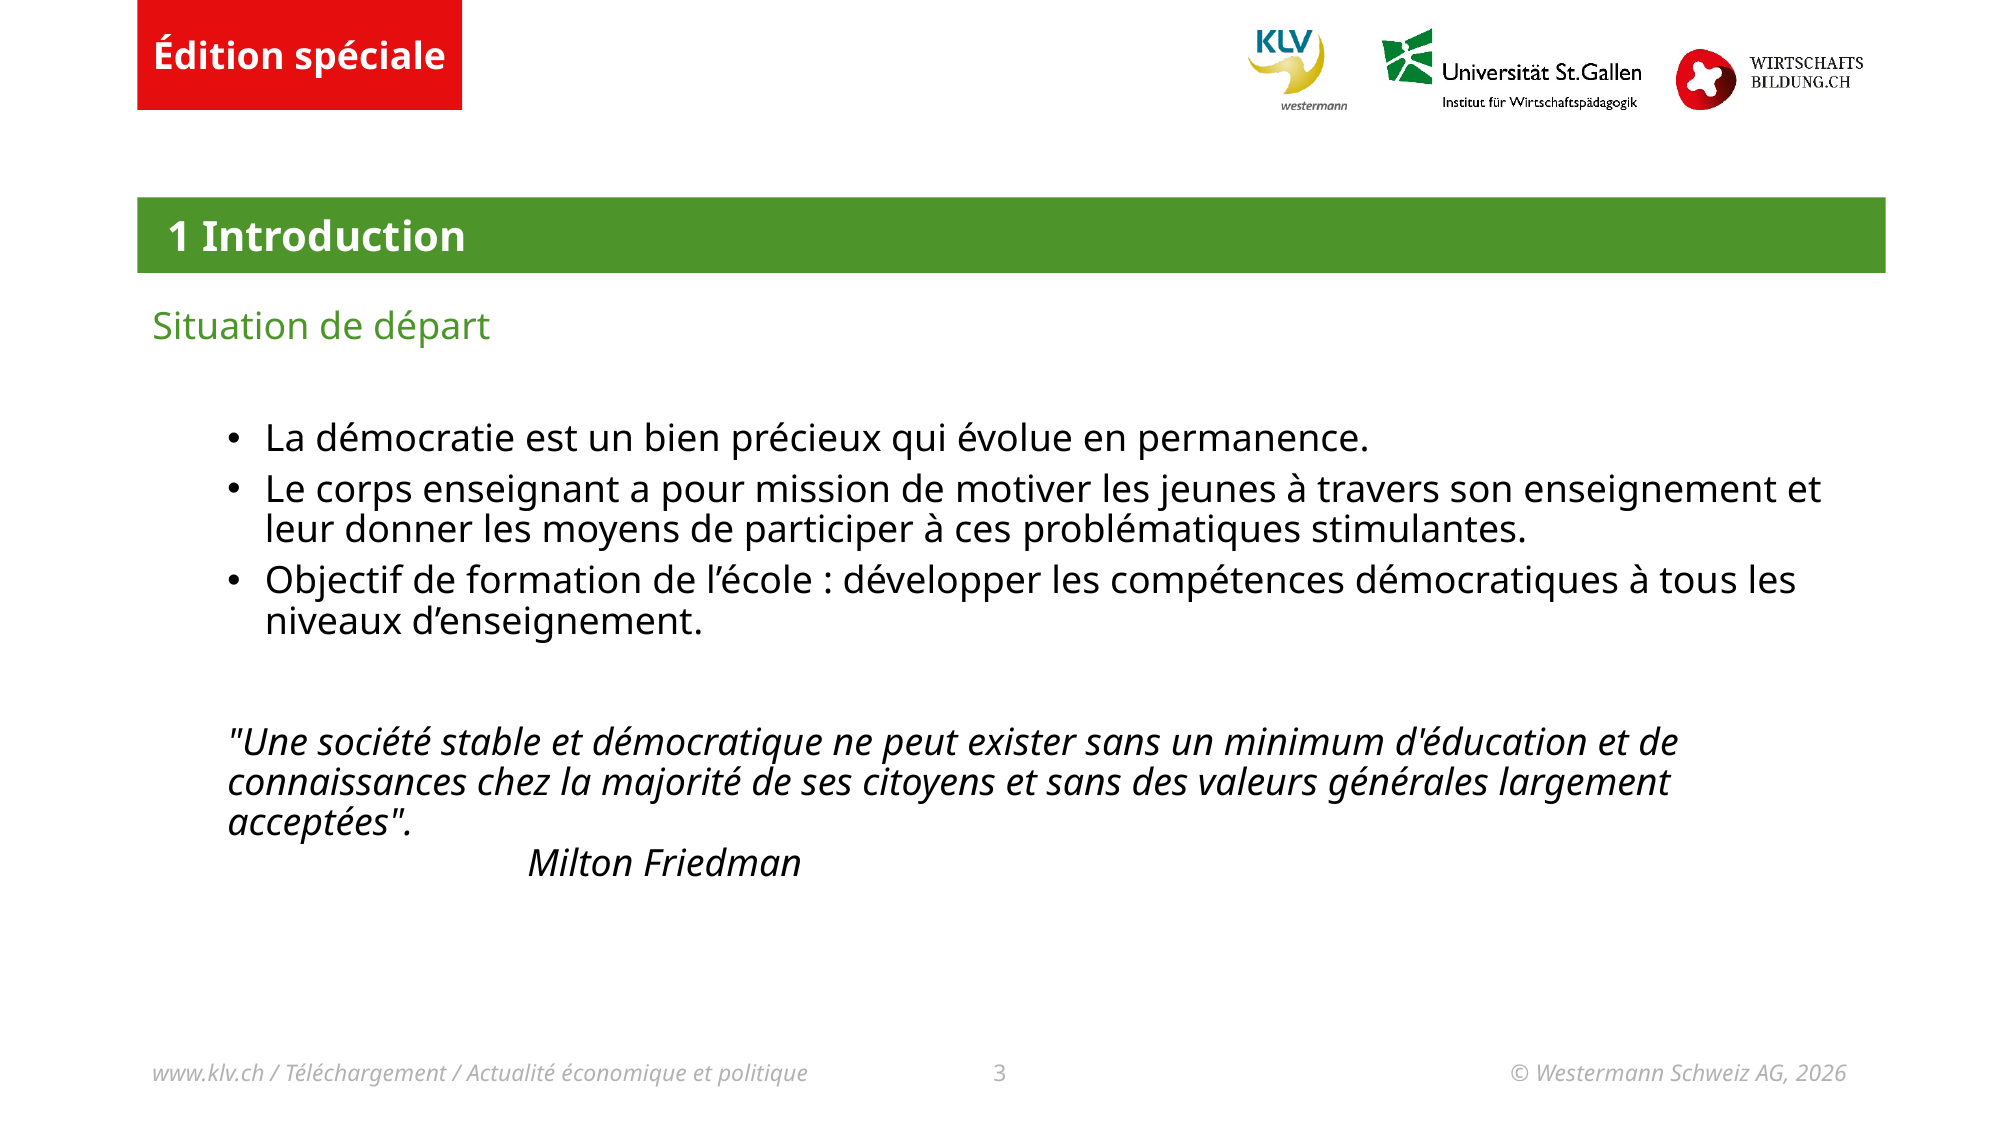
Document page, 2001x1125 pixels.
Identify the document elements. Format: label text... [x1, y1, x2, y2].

list Situation de départ La démocratie est un bien précieux qui évolue en permanence. Le corps enseignant a pour mission de motiver les jeunes à travers son enseignement et leur donner les moyens de participer à ces problématiques stimulantes. Objectif de formation de l’école : développer les compétences démocratiques à tous les niveaux d’enseignement. "Une société stable et démocratique ne peut exister sans un minimum d'éducation et de connaissances chez la majorité de ses citoyens et sans des valeurs générales largement acceptées". Milton Friedman [137, 299, 1863, 1014]
picture [1676, 49, 1863, 110]
footer © Westermann Schweiz AG, 2026 [1395, 1042, 1863, 1103]
picture [1382, 28, 1641, 110]
picture [1248, 30, 1347, 110]
slide_number 3 [662, 1043, 1338, 1104]
text_box 1 Introduction [136, 196, 1887, 274]
slide_number www.klv.ch / Téléchargement / Actualité économique et politique [137, 1042, 865, 1103]
